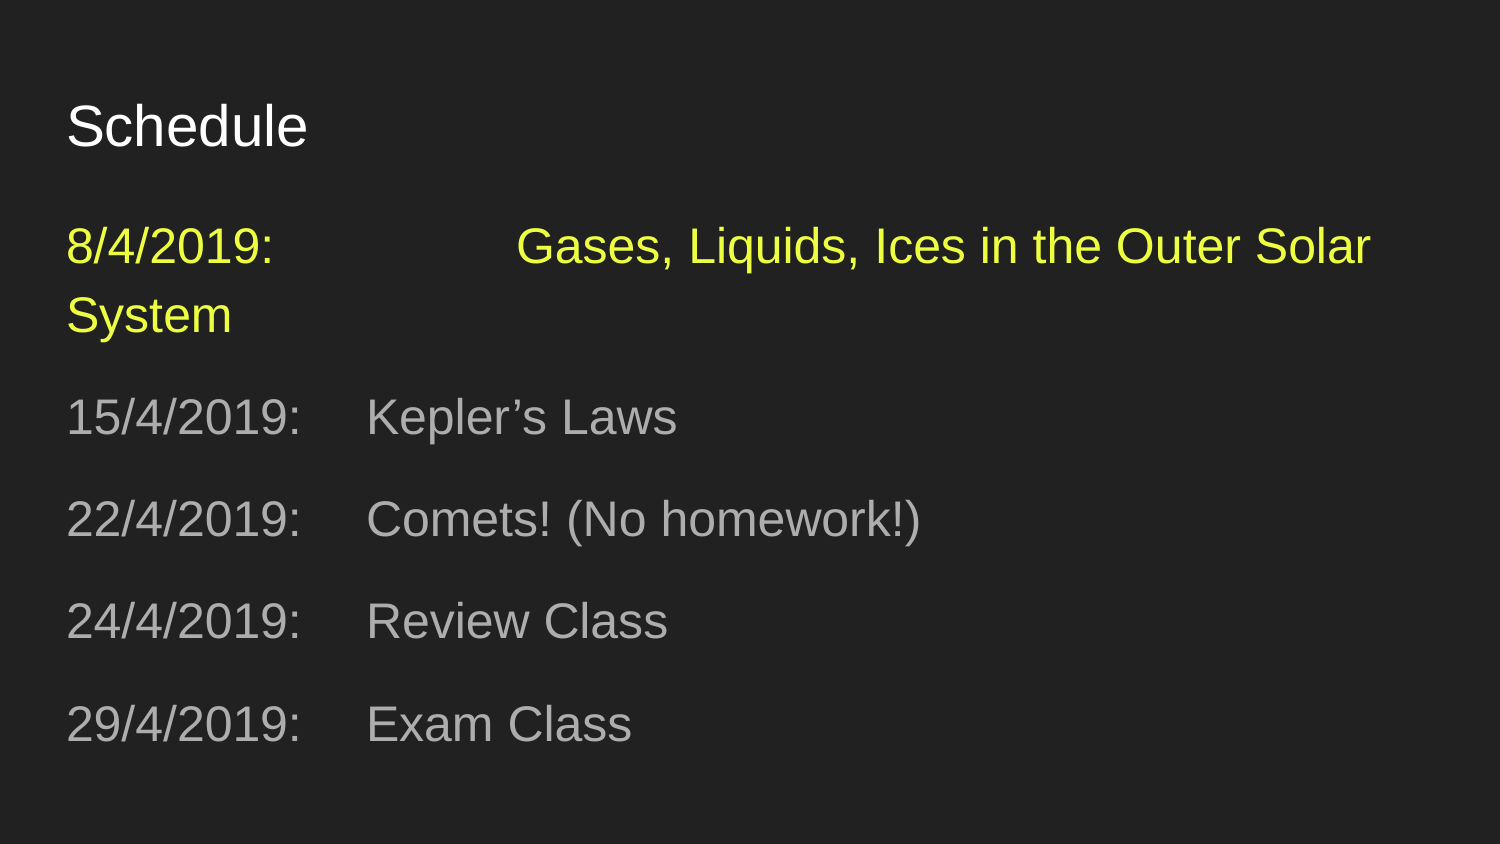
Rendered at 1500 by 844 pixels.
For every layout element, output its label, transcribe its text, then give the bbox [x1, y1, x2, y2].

list 8/4/2019: Gases, Liquids, Ices in the Outer Solar System 15/4/2019: Kepler’s Laws 22/4/2019: Comets! (No homework!) 24/4/2019: Review Class 29/4/2019: Exam Class [51, 189, 1449, 750]
title Schedule [51, 72, 1449, 167]
